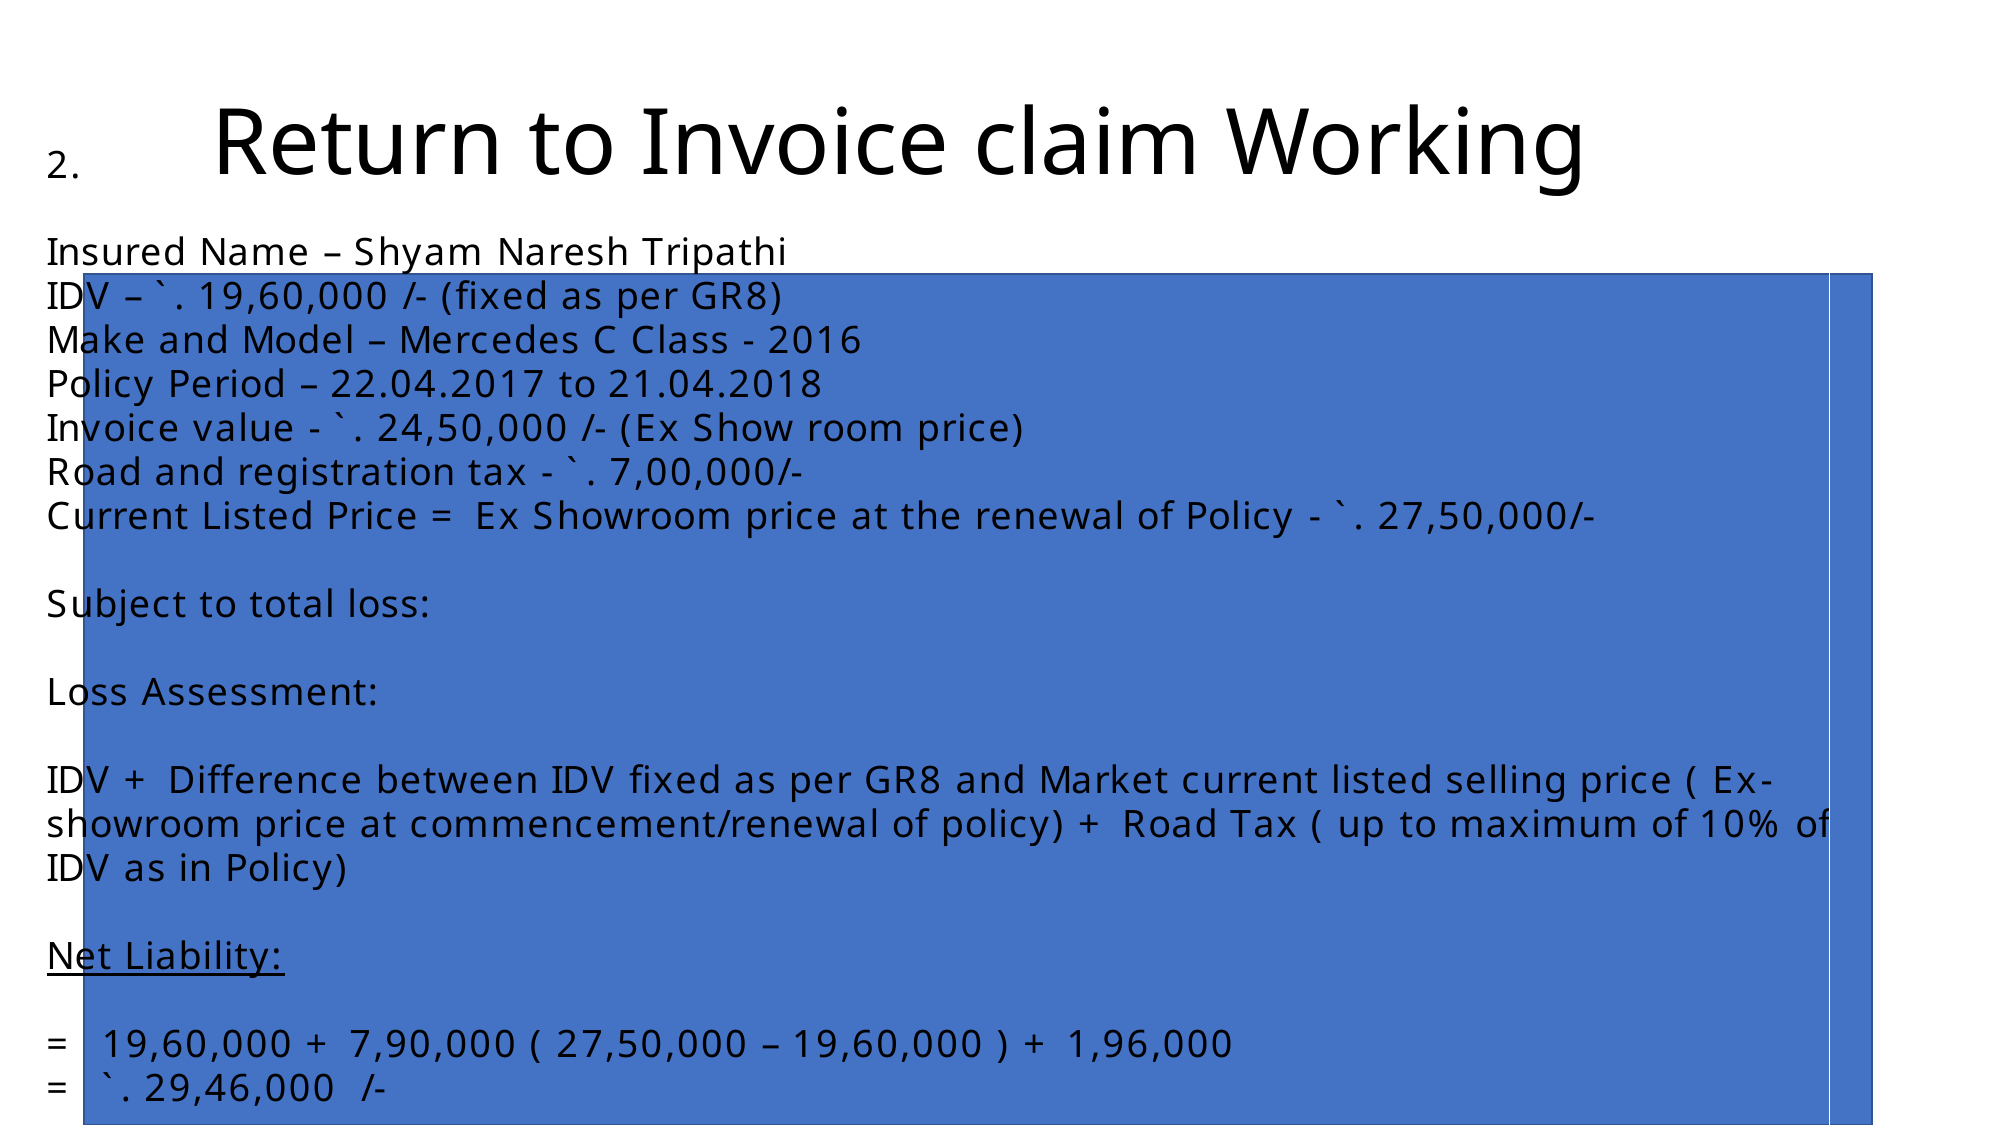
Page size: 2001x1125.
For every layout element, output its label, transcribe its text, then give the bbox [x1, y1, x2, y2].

text_box [1830, 273, 1873, 1125]
picture [46, 143, 1830, 1125]
title Return to Invoice claim Working [196, 12, 1863, 278]
